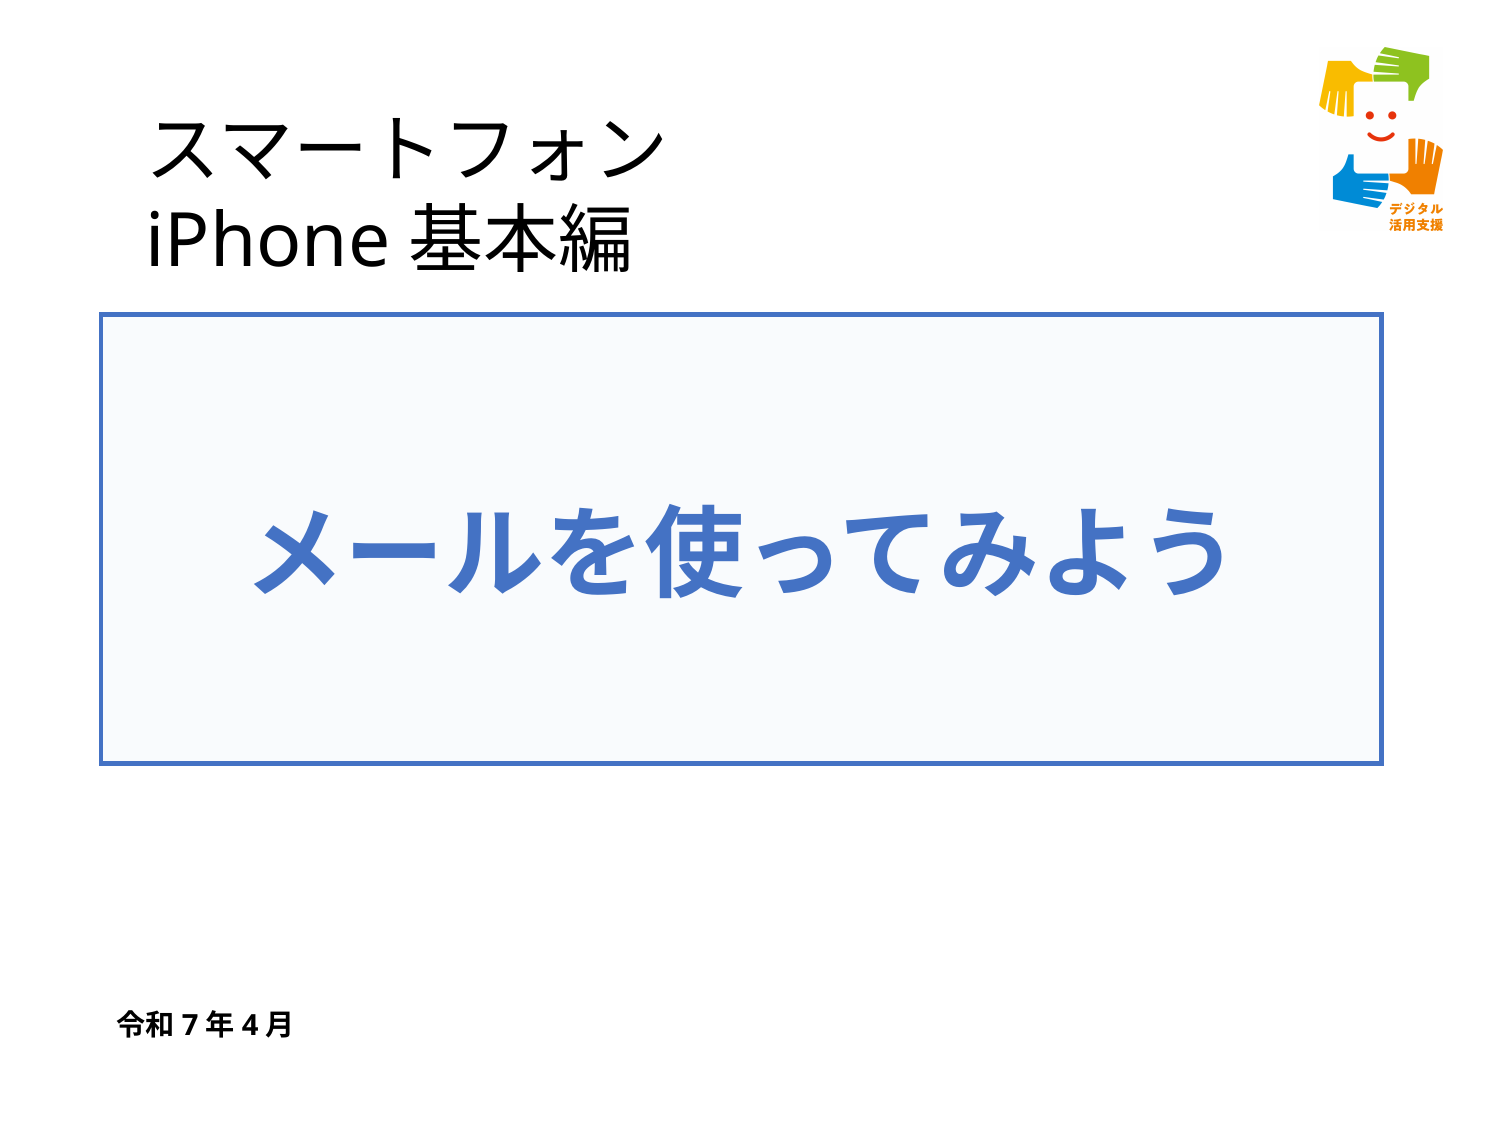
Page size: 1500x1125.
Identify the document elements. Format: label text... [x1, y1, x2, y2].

text_box スマートフォン iPhone基本編 [130, 93, 1195, 289]
text_box 令和7年4月 [101, 998, 456, 1049]
picture [1319, 47, 1443, 231]
text_box メールを使ってみよう [101, 378, 1383, 697]
